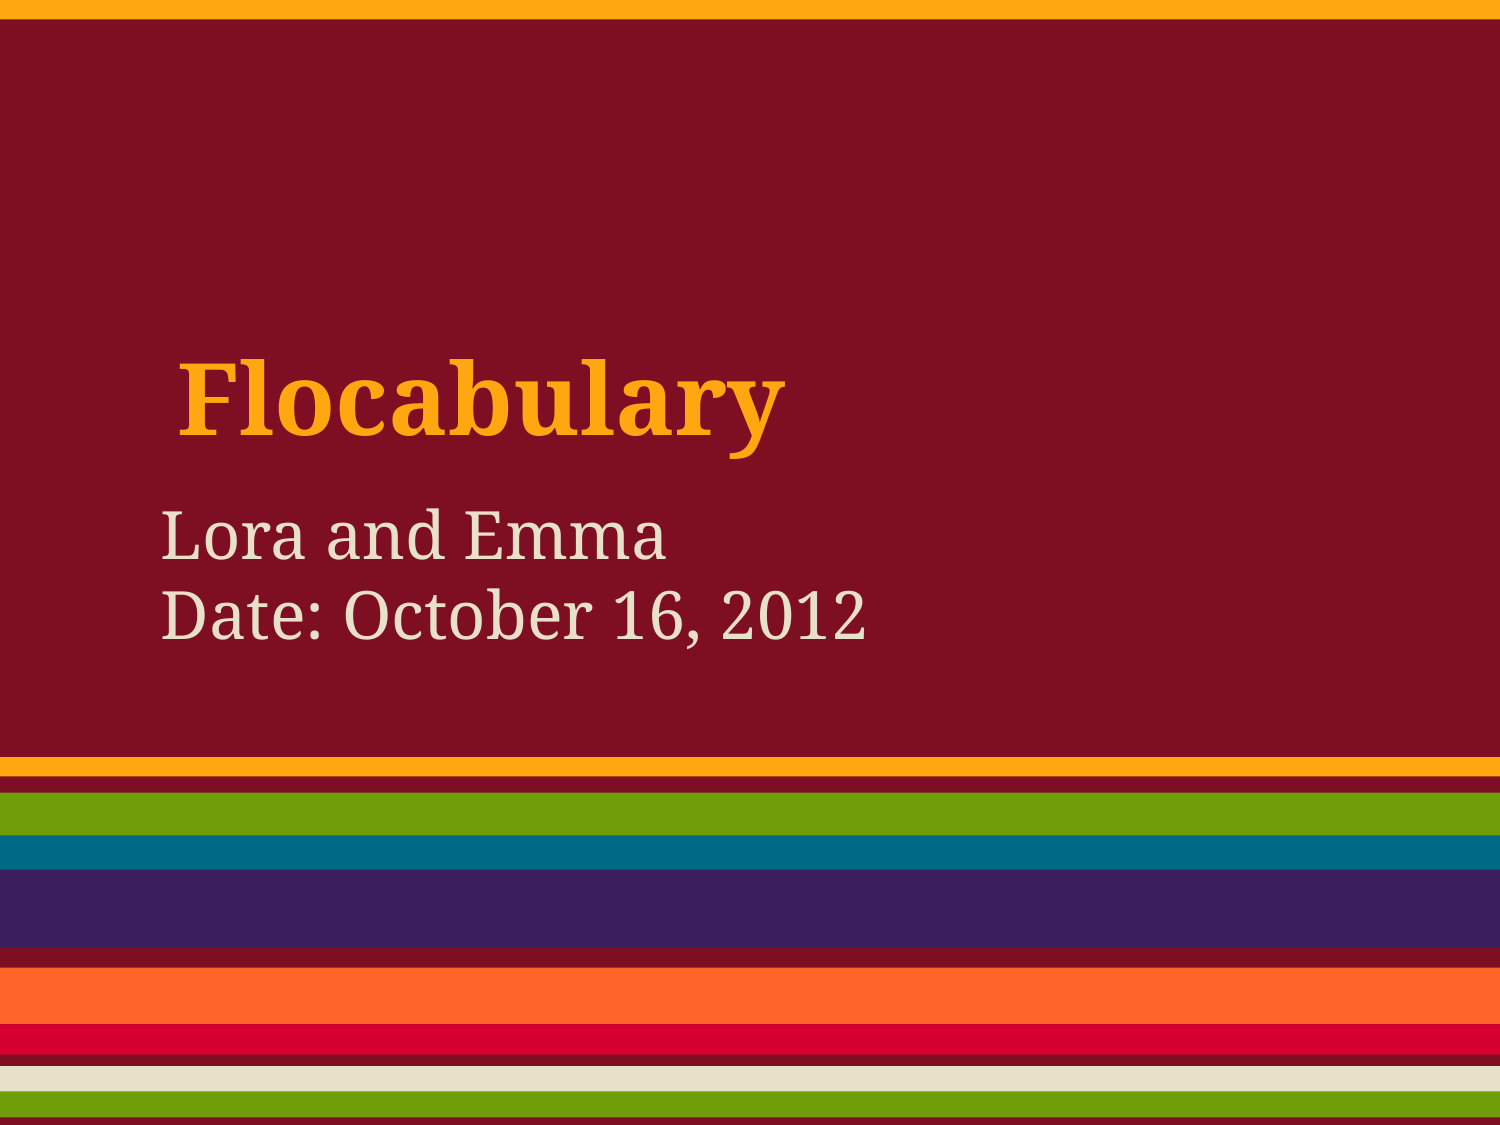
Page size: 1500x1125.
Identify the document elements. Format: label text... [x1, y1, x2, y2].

title Flocabulary [112, 252, 1388, 470]
subtitle Lora and Emma Date: October 16, 2012 [112, 477, 1388, 1125]
